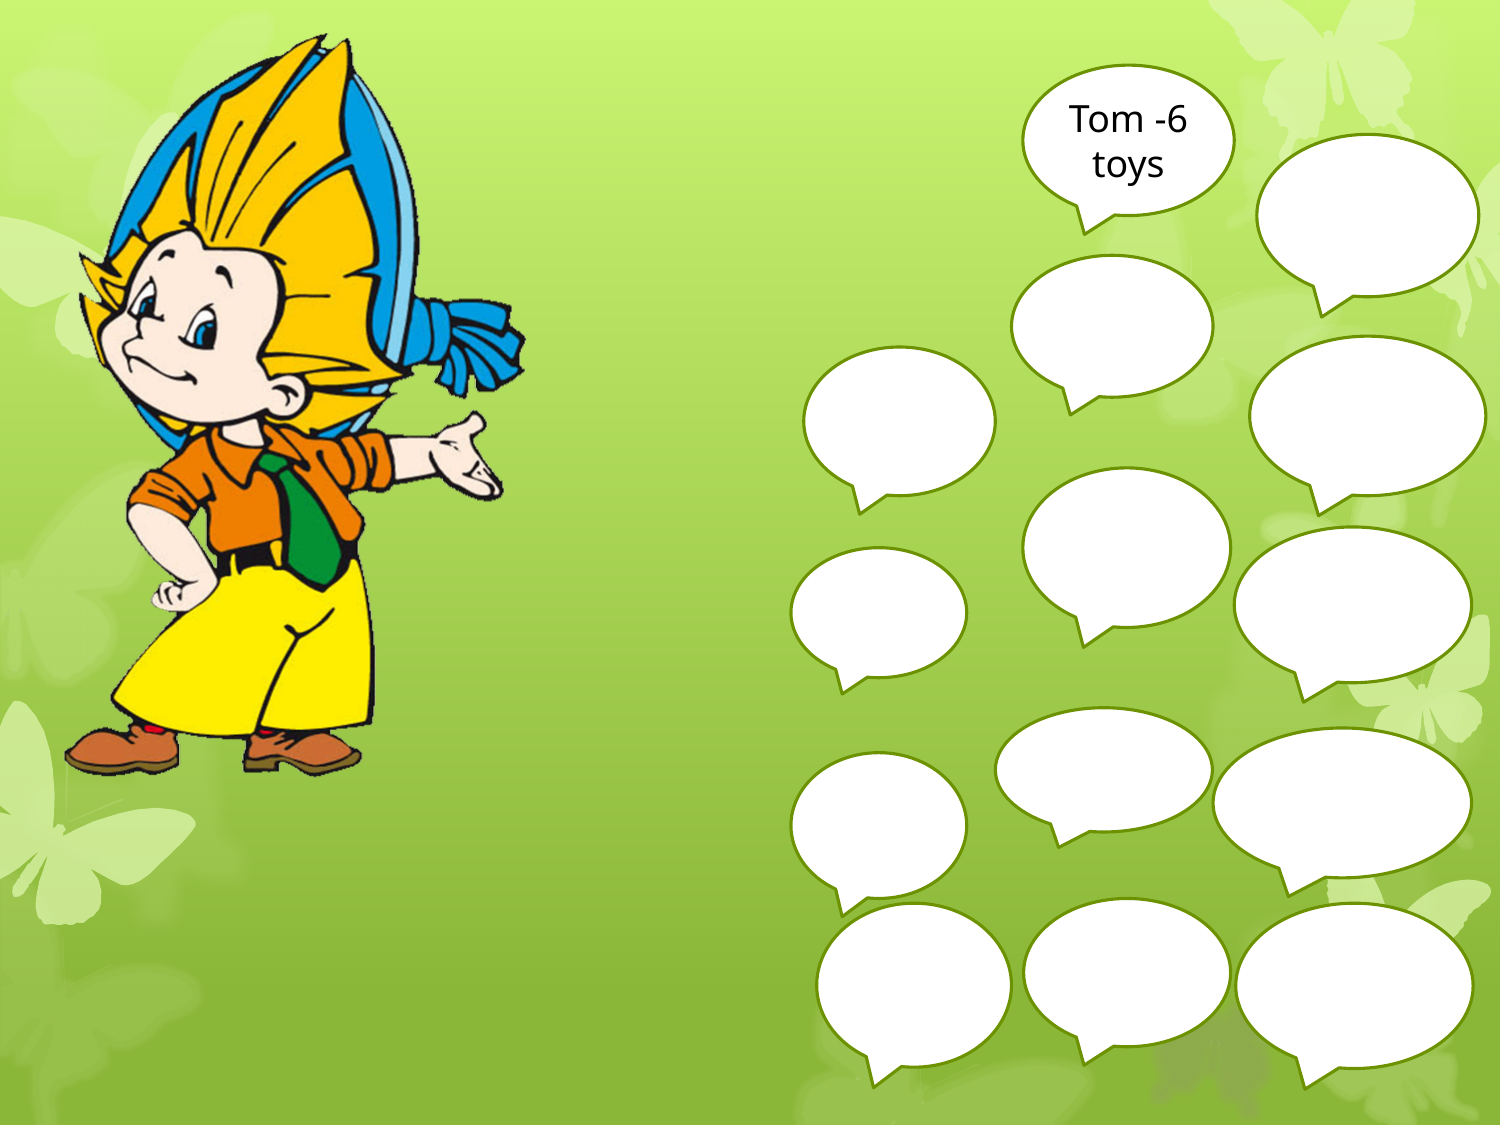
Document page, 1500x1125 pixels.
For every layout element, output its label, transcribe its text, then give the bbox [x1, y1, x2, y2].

text_box [789, 751, 969, 919]
text_box [1232, 525, 1474, 704]
text_box [815, 901, 1014, 1090]
text_box [993, 706, 1214, 849]
text_box [1248, 334, 1488, 518]
text_box [1211, 726, 1474, 899]
picture [0, 0, 664, 833]
text_box [1255, 132, 1481, 319]
text_box [789, 546, 969, 696]
text_box [1009, 253, 1215, 417]
text_box Tom -6 toys [1021, 63, 1236, 236]
text_box [802, 345, 997, 516]
text_box [1234, 901, 1475, 1091]
text_box [1022, 896, 1233, 1067]
text_box [1021, 466, 1233, 649]
